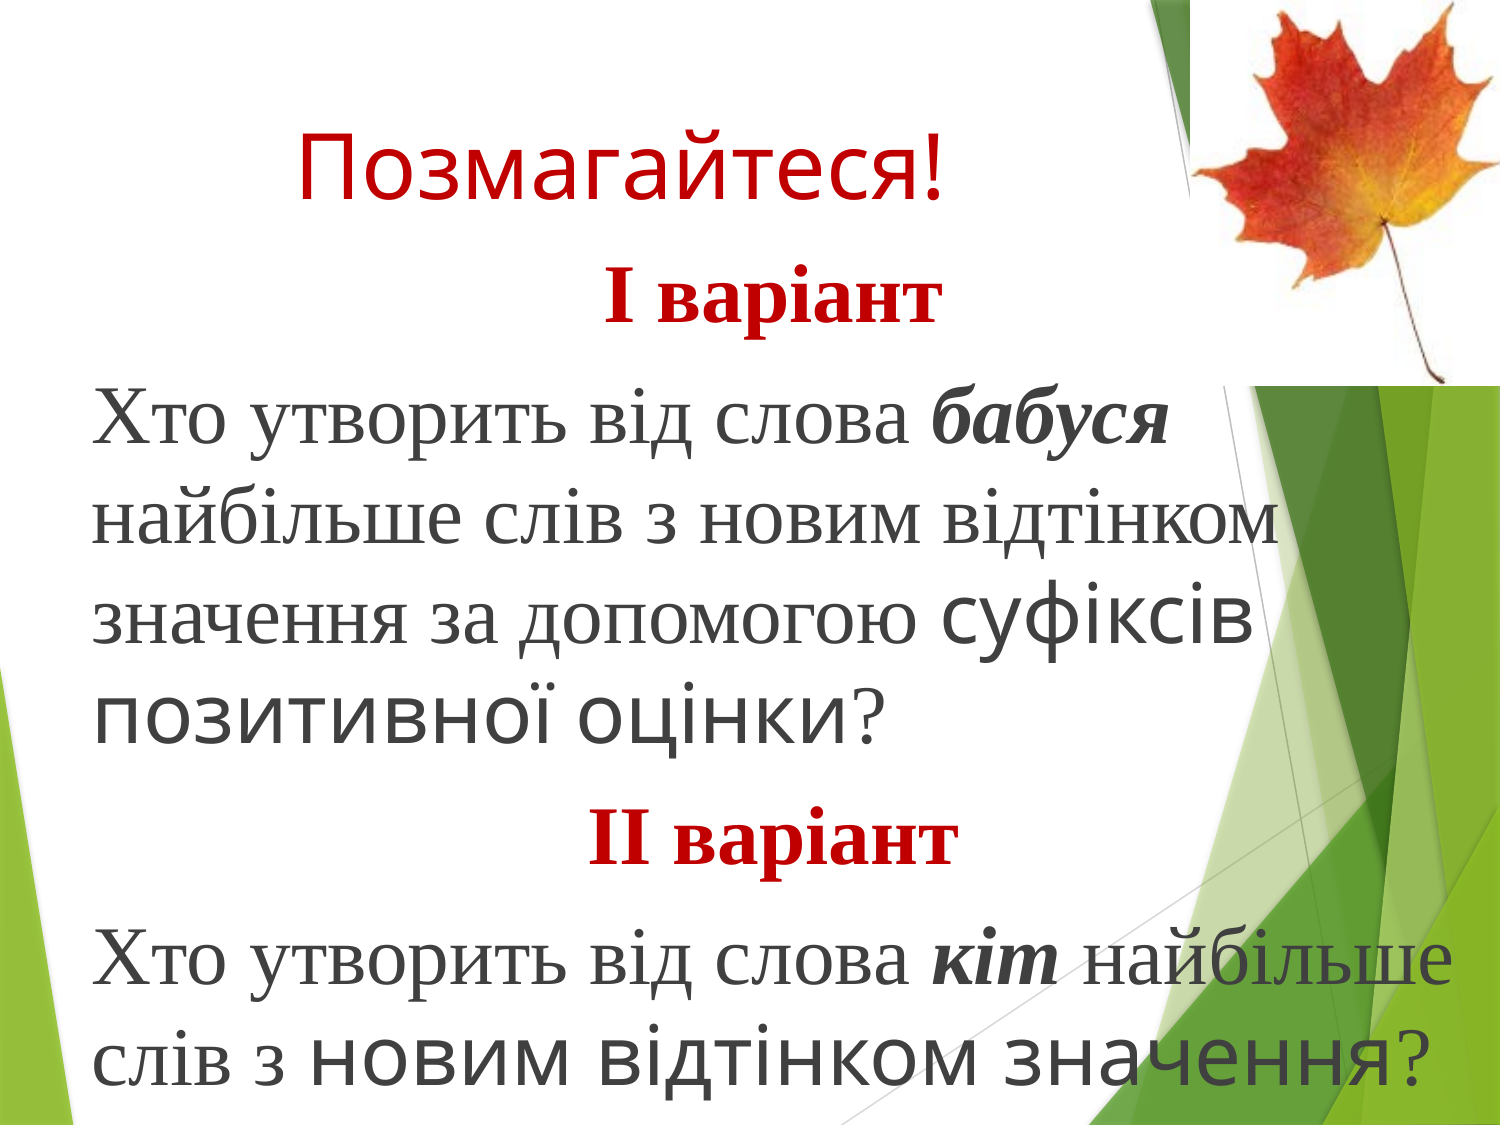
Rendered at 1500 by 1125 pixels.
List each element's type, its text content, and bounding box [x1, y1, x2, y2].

list І варіант Хто утворить від слова бабуся найбільше слів з новим відтінком значення за допомогою суфіксів позитивної оцінки? ІІ варіант Хто утворить від слова кіт найбільше слів з новим відтінком значення? [76, 231, 1471, 1094]
title Позмагайтеся! [99, 99, 1142, 231]
picture [1189, 0, 1500, 386]
